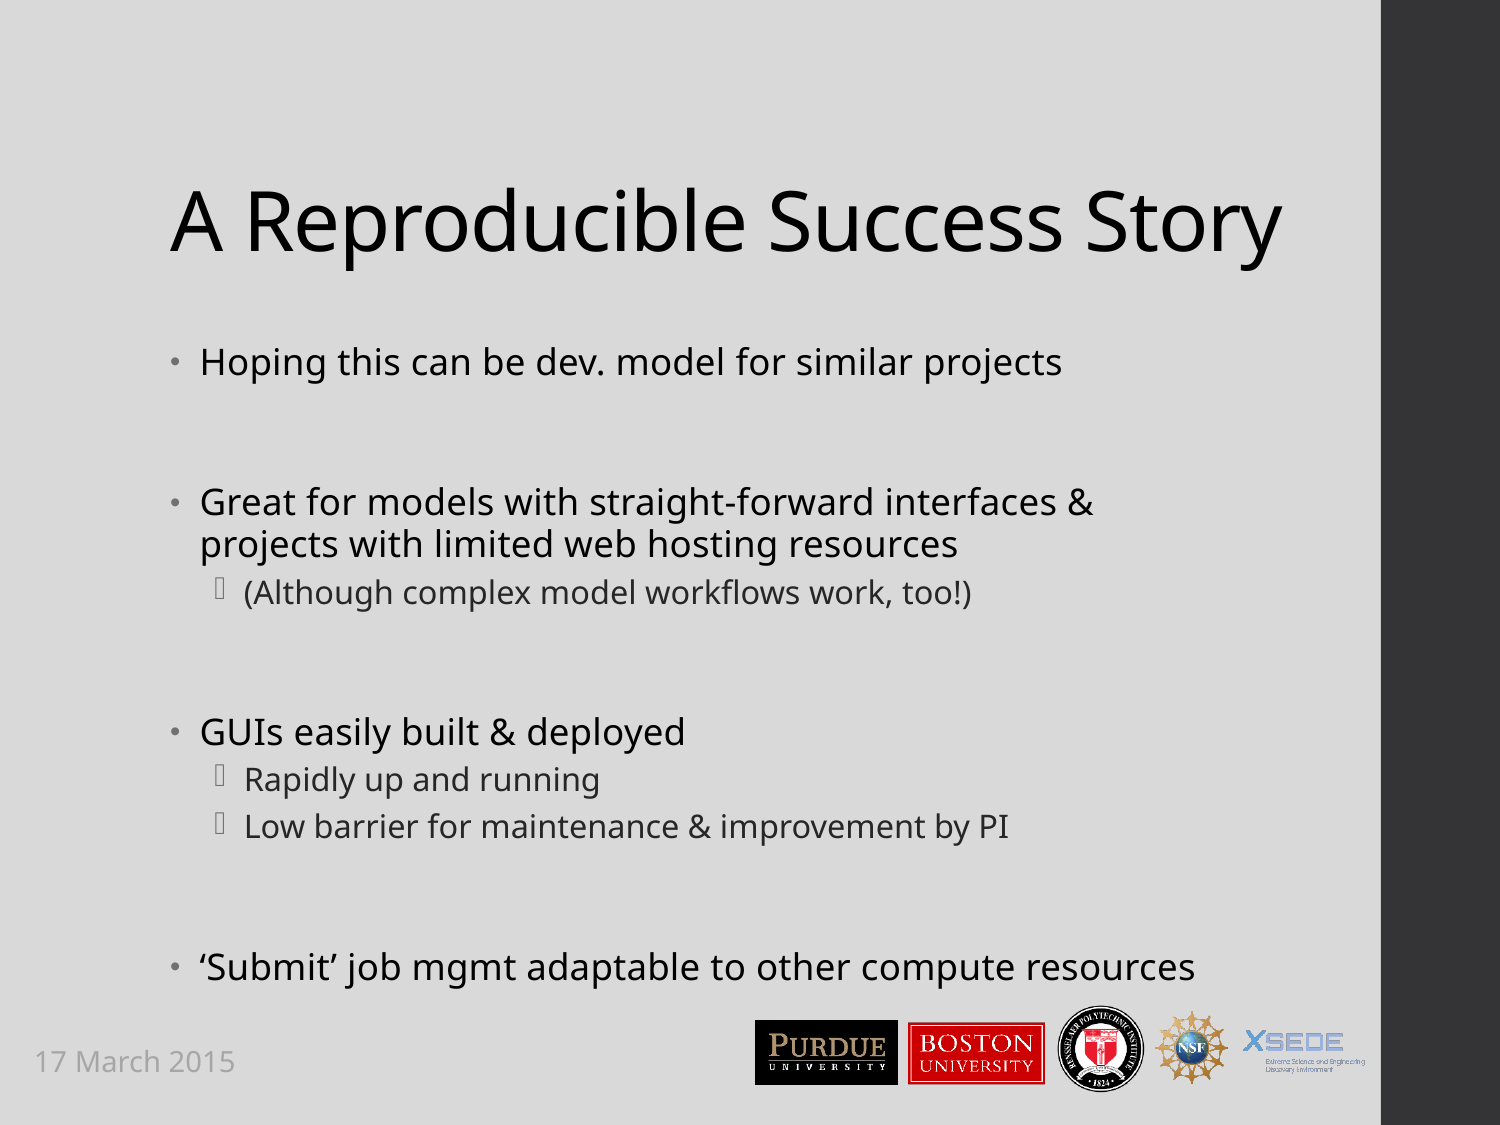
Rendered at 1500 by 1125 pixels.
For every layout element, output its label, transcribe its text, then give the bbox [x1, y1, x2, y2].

list Hoping this can be dev. model for similar projects Great for models with straight-forward interfaces & projects with limited web hosting resources (Although complex model workflows work, too!) GUIs easily built & deployed Rapidly up and running Low barrier for maintenance & improvement by PI ‘Submit’ job mgmt adaptable to other compute resources [155, 334, 1213, 1014]
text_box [755, 1004, 1371, 1094]
title A Reproducible Success Story [155, 60, 1348, 278]
text_box 17 March 2015 [18, 1035, 251, 1086]
